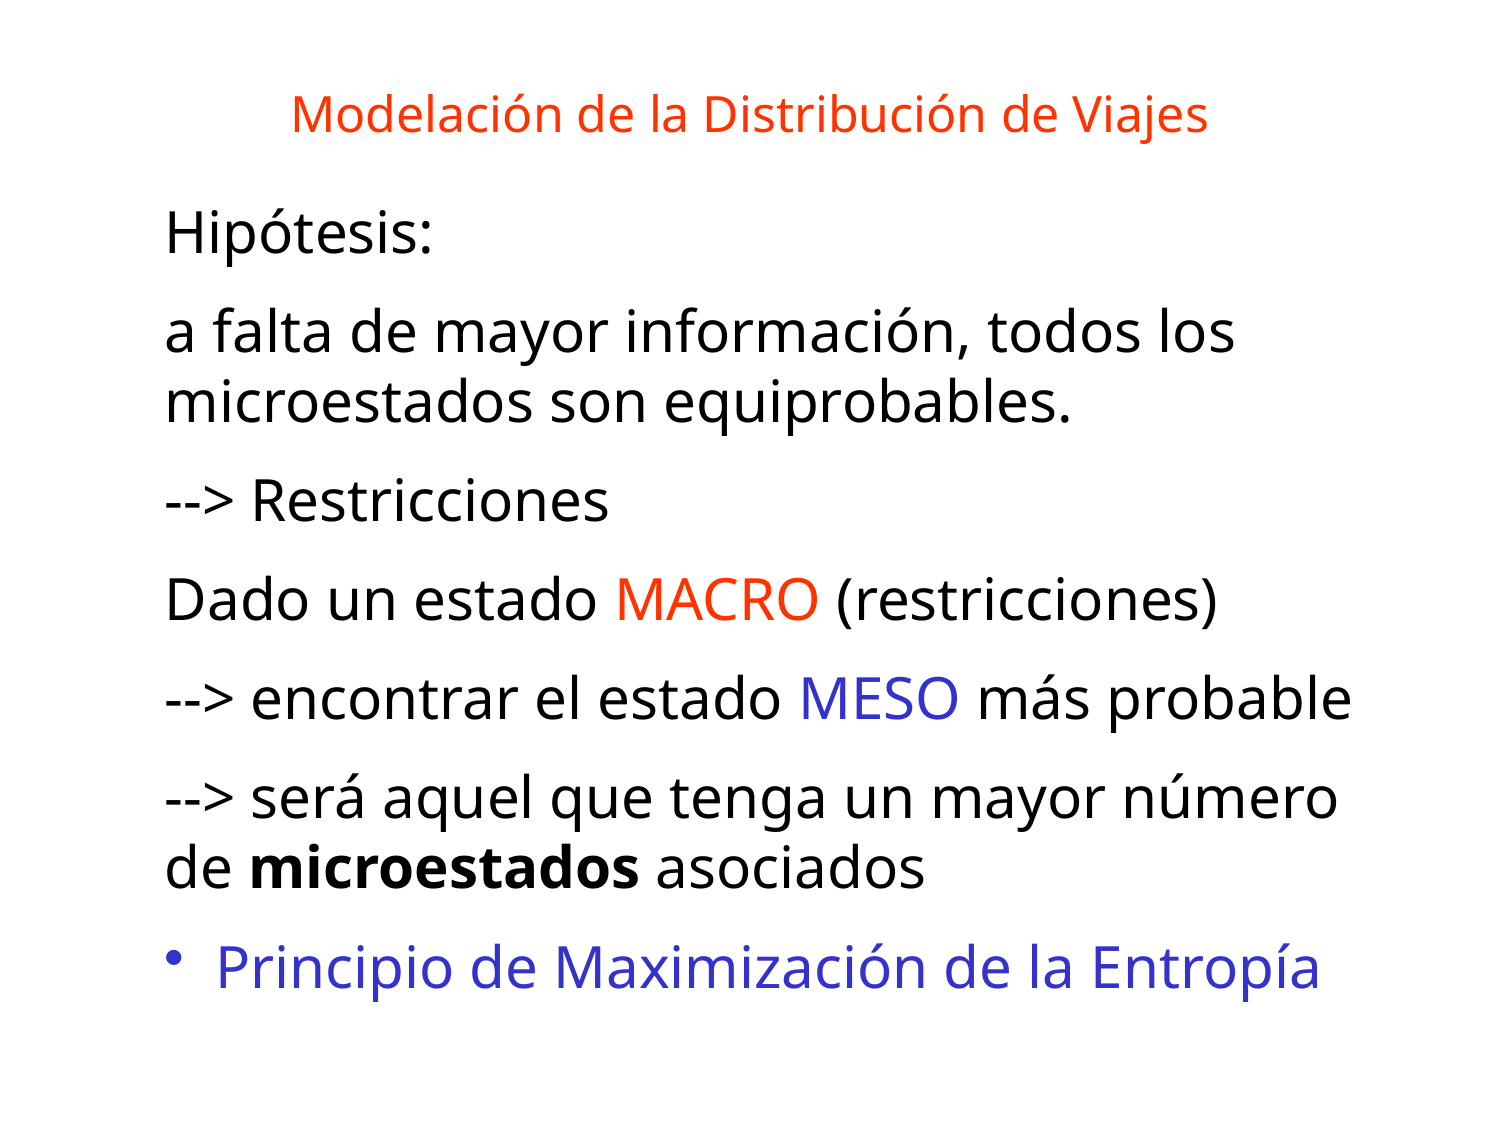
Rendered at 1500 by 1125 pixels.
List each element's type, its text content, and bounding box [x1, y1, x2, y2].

text_box Hipótesis: a falta de mayor información, todos los microestados son equiprobables. --> Restricciones Dado un estado MACRO (restricciones) --> encontrar el estado MESO más probable --> será aquel que tenga un mayor número de microestados asociados Principio de Maximización de la Entropía [149, 187, 1413, 1077]
text_box Modelación de la Distribución de Viajes [0, 74, 1500, 150]
